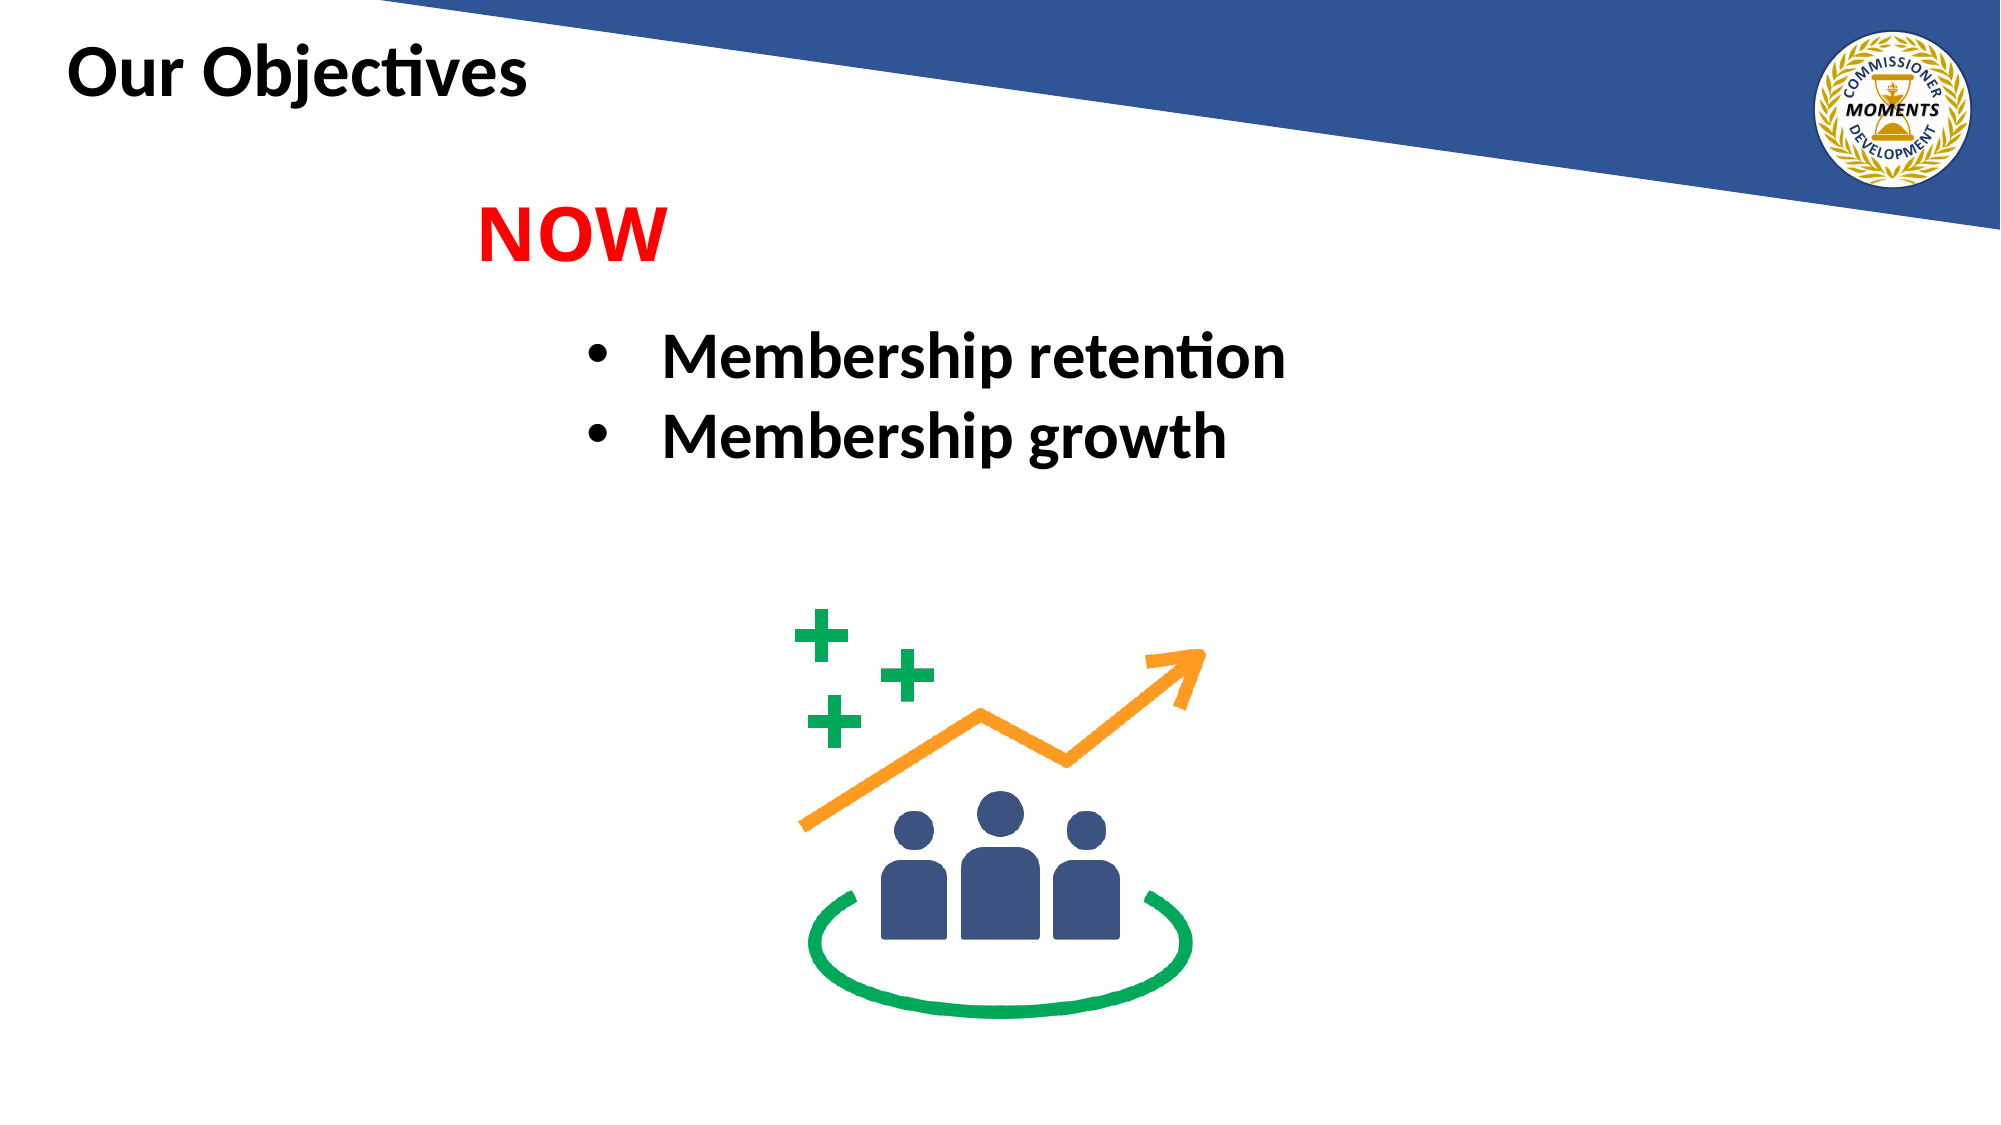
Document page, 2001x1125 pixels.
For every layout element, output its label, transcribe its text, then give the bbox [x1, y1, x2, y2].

text_box Membership retention Membership growth [571, 304, 1569, 560]
picture [788, 602, 1212, 1025]
text_box NOW [193, 179, 950, 285]
picture [1813, 30, 1972, 189]
text_box Our Objectives [53, 13, 544, 119]
